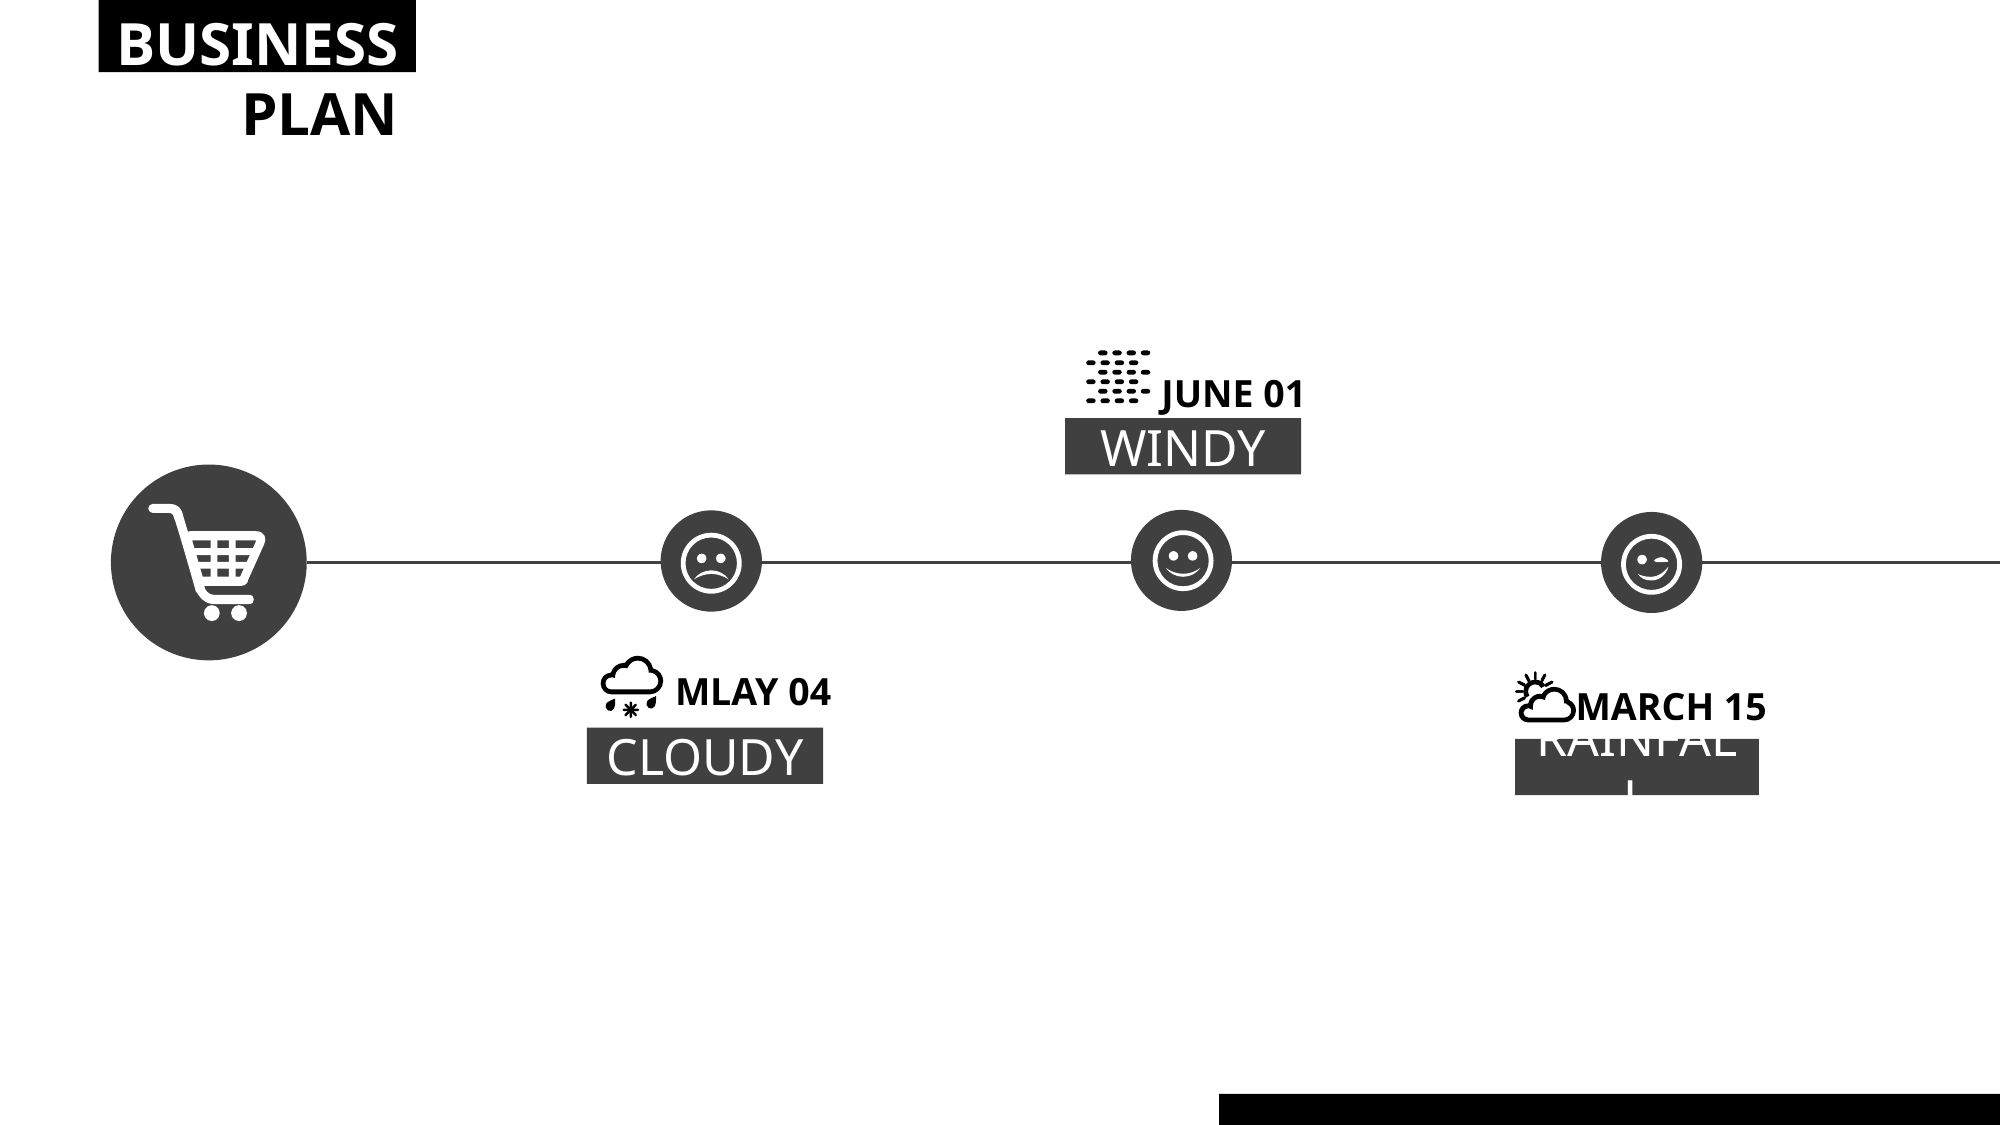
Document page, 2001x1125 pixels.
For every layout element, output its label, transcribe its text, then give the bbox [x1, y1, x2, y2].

text_box MARCH 15 [1560, 675, 1782, 736]
text_box [413, 0, 417, 73]
text_box WINDY [1064, 417, 1302, 475]
text_box CLOUDY [586, 727, 824, 785]
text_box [1515, 671, 1576, 723]
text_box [1130, 509, 1232, 611]
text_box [110, 464, 307, 661]
text_box BUSINESS PLAN [101, 0, 413, 155]
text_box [1086, 350, 1151, 404]
text_box RAINFALL [1514, 738, 1760, 796]
text_box MLAY 04 [660, 660, 847, 721]
text_box JUNE 01 [1146, 362, 1322, 422]
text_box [600, 655, 664, 719]
text_box [1218, 1093, 2000, 1125]
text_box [1601, 511, 1703, 614]
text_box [660, 510, 762, 612]
